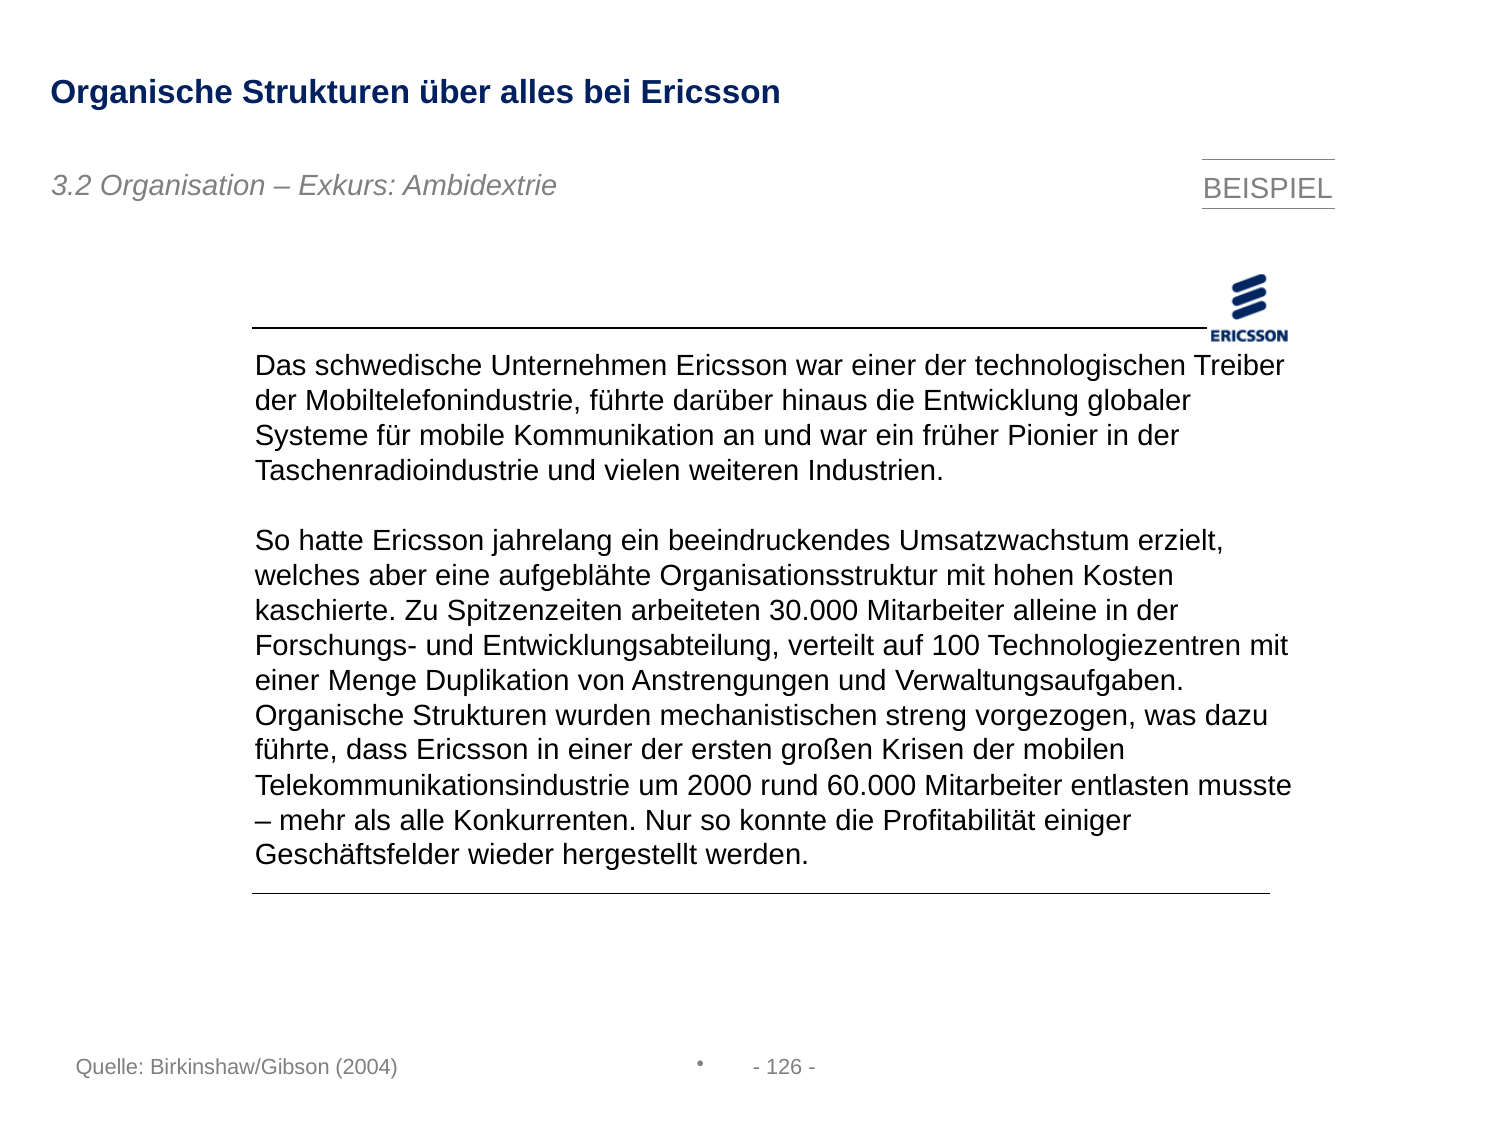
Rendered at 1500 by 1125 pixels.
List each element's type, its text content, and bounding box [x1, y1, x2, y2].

text_box Quelle: Birkinshaw/Gibson (2004) [60, 1045, 420, 1087]
picture [1206, 270, 1291, 345]
text_box Das schwedische Unternehmen Ericsson war einer der technologischen Treiber der Mobiltelefonindustrie, führte darüber hinaus die Entwicklung globaler Systeme für mobile Kommunikation an und war ein früher Pionier in der Taschenradioindustrie und vielen weiteren Industrien. So hatte Ericsson jahrelang ein beeindruckendes Umsatzwachstum erzielt, welches aber eine aufgeblähte Organisationsstruktur mit hohen Kosten kaschierte. Zu Spitzenzeiten arbeiteten 30.000 Mitarbeiter alleine in der Forschungs- und Entwicklungsabteilung, verteilt auf 100 Technologiezentren mit einer Menge Duplikation von Anstrengungen und Verwaltungsaufgaben. Organische Strukturen wurden mechanistischen streng vorgezogen, was dazu führte, dass Ericsson in einer der ersten großen Krisen der mobilen Telekommunikationsindustrie um 2000 rund 60.000 Mitarbeiter entlasten musste – mehr als alle Konkurrenten. Nur so konnte die Profitabilität einiger Geschäftsfelder wieder hergestellt werden. [240, 338, 1315, 879]
text_box 3.2 Organisation – Exkurs: Ambidextrie [36, 159, 574, 209]
text_box BEISPIEL [1188, 161, 1349, 212]
slide_number - 126 - [599, 1045, 913, 1093]
text_box Organische Strukturen über alles bei Ericsson [35, 63, 1433, 118]
